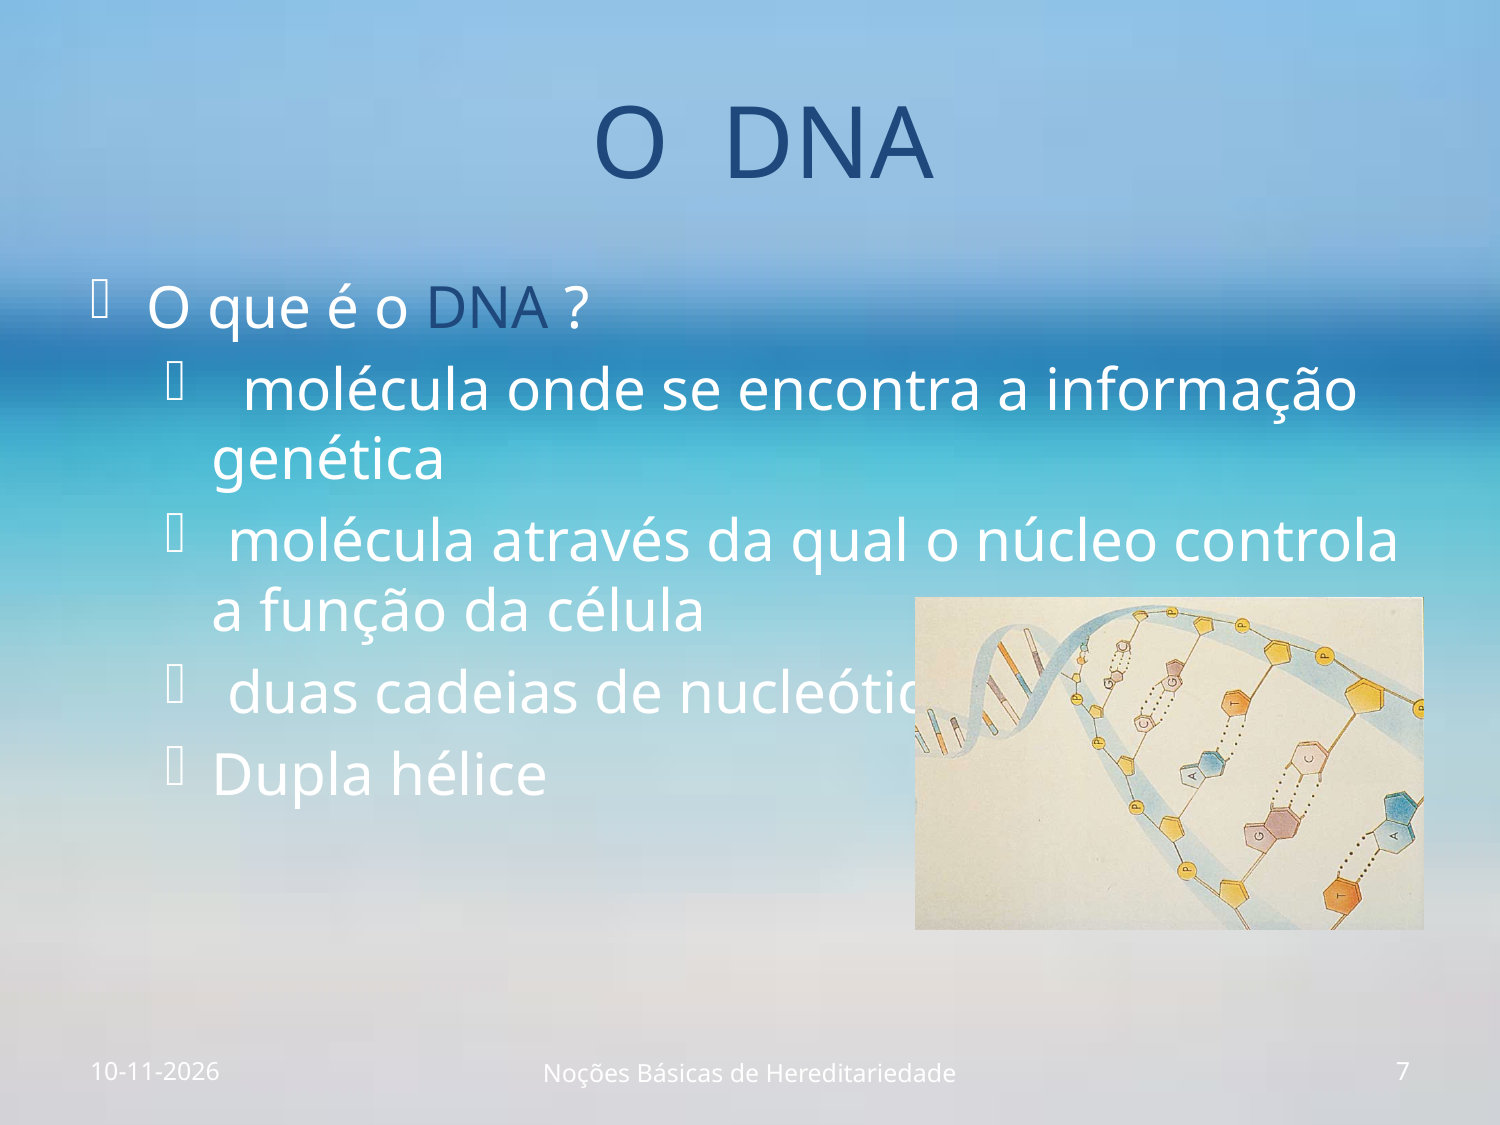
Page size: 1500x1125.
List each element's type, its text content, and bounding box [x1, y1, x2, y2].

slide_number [75, 1042, 425, 1103]
footer Noções Básicas de Hereditariedade [512, 1042, 988, 1103]
picture [0, 0, 1500, 1125]
slide_number 7 [1074, 1042, 1425, 1103]
list O que é o DNA ? molécula onde se encontra a informação genética molécula através da qual o núcleo controla a função da célula duas cadeias de nucleótidos Dupla hélice molécula de DNA [75, 262, 1425, 1005]
title O DNA [75, 45, 1425, 233]
